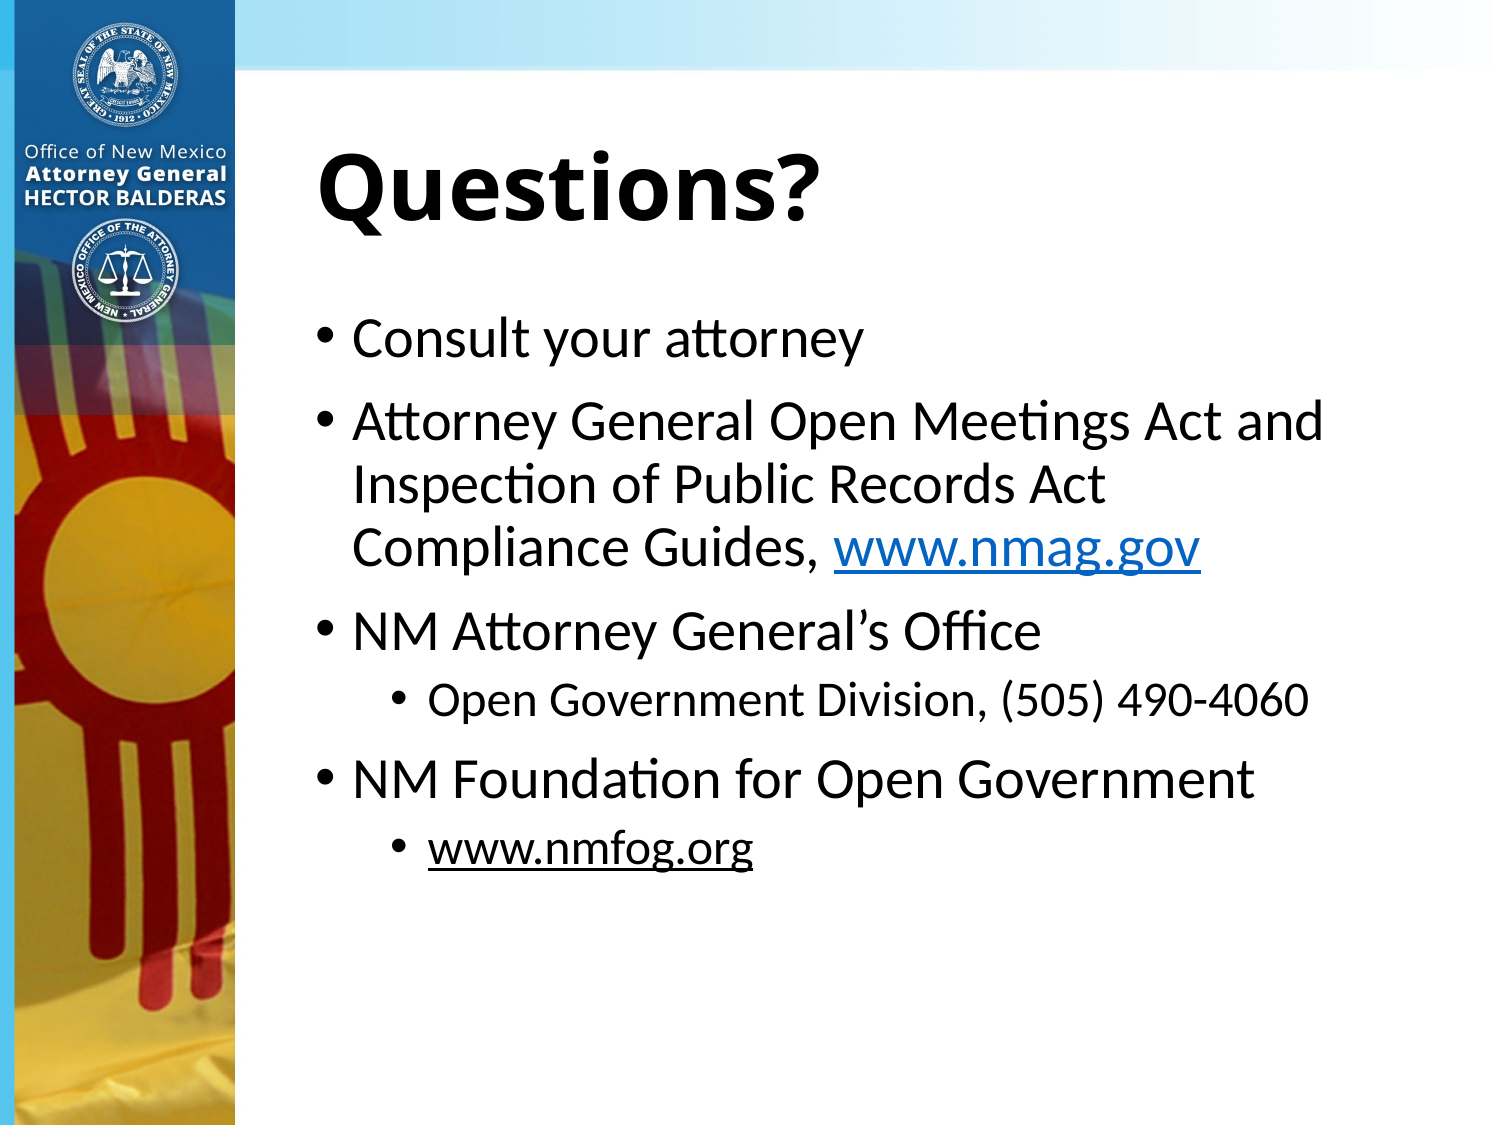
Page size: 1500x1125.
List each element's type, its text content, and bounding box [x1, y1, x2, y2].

picture [0, 0, 1500, 1125]
list Consult your attorney Attorney General Open Meetings Act and Inspection of Public Records Act Compliance Guides, www.nmag.gov NM Attorney General’s Office Open Government Division, (505) 490-4060 NM Foundation for Open Government www.nmfog.org [300, 299, 1397, 1014]
title Questions? [300, 82, 1397, 299]
